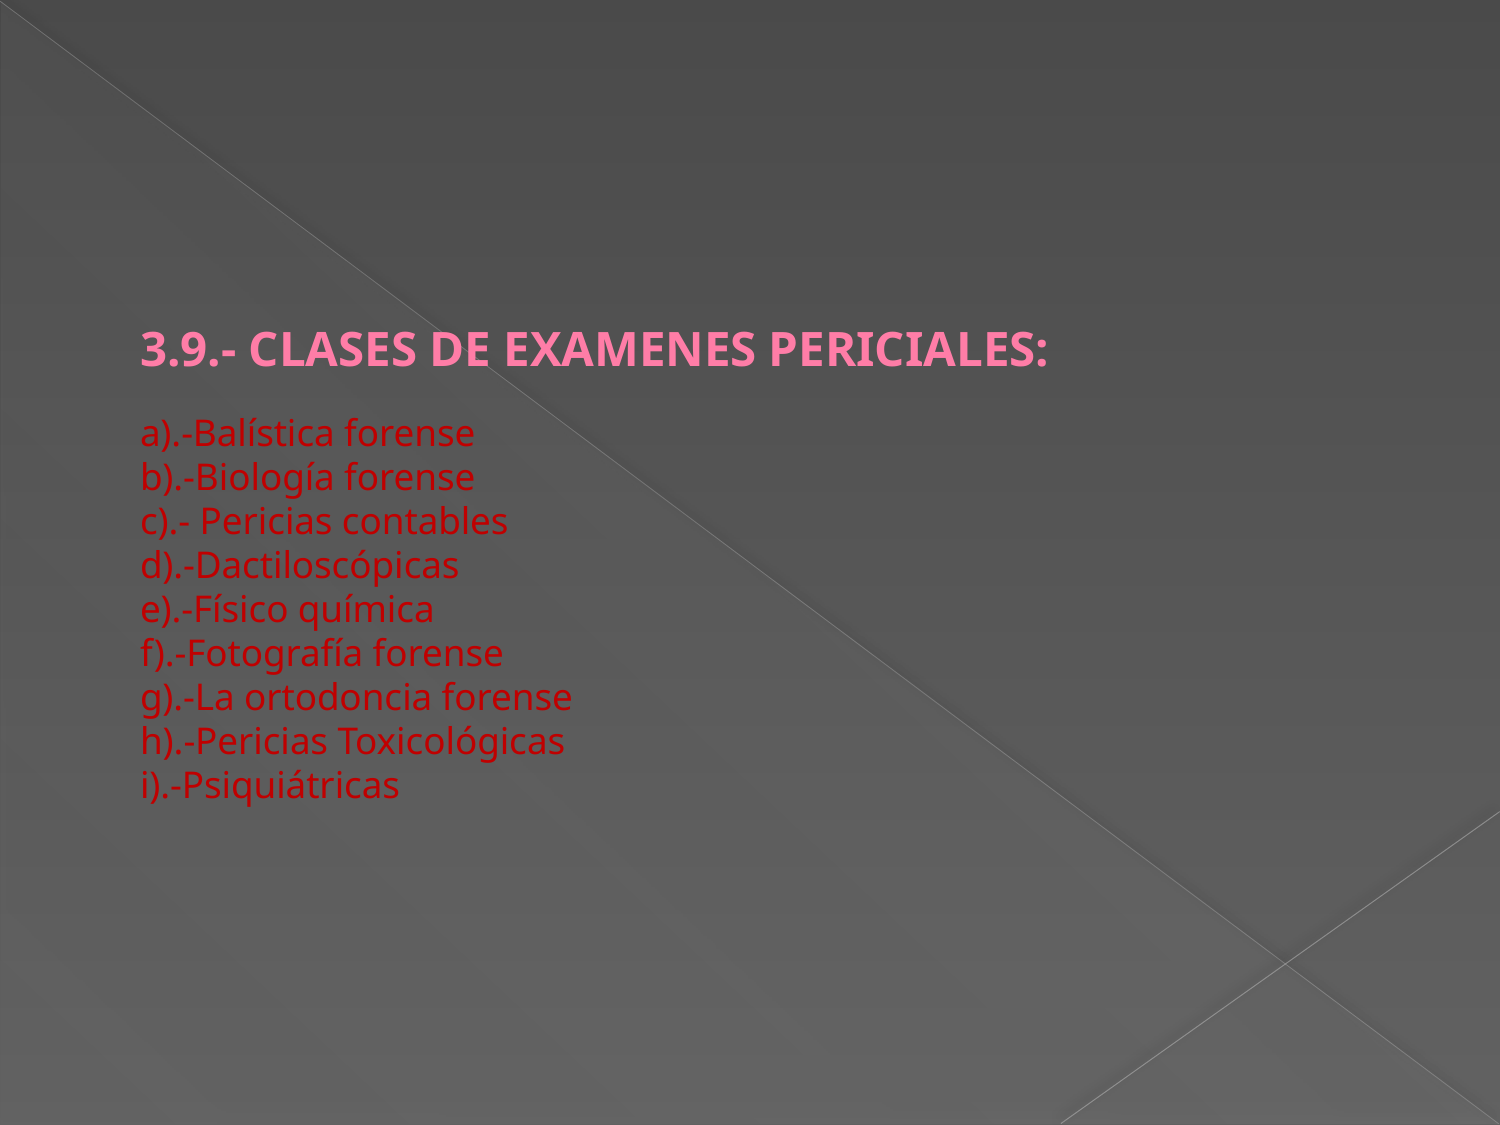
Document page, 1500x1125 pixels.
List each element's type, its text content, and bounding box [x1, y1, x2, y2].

title 3.9.- CLASES DE EXAMENES PERICIALES: a).-Balística forense b).-Biología forense c).- Pericias contables d).-Dactiloscópicas e).-Físico química f).-Fotografía forense g).-La ortodoncia forense h).-Pericias Toxicológicas i).-Psiquiátricas [75, 0, 1258, 1125]
